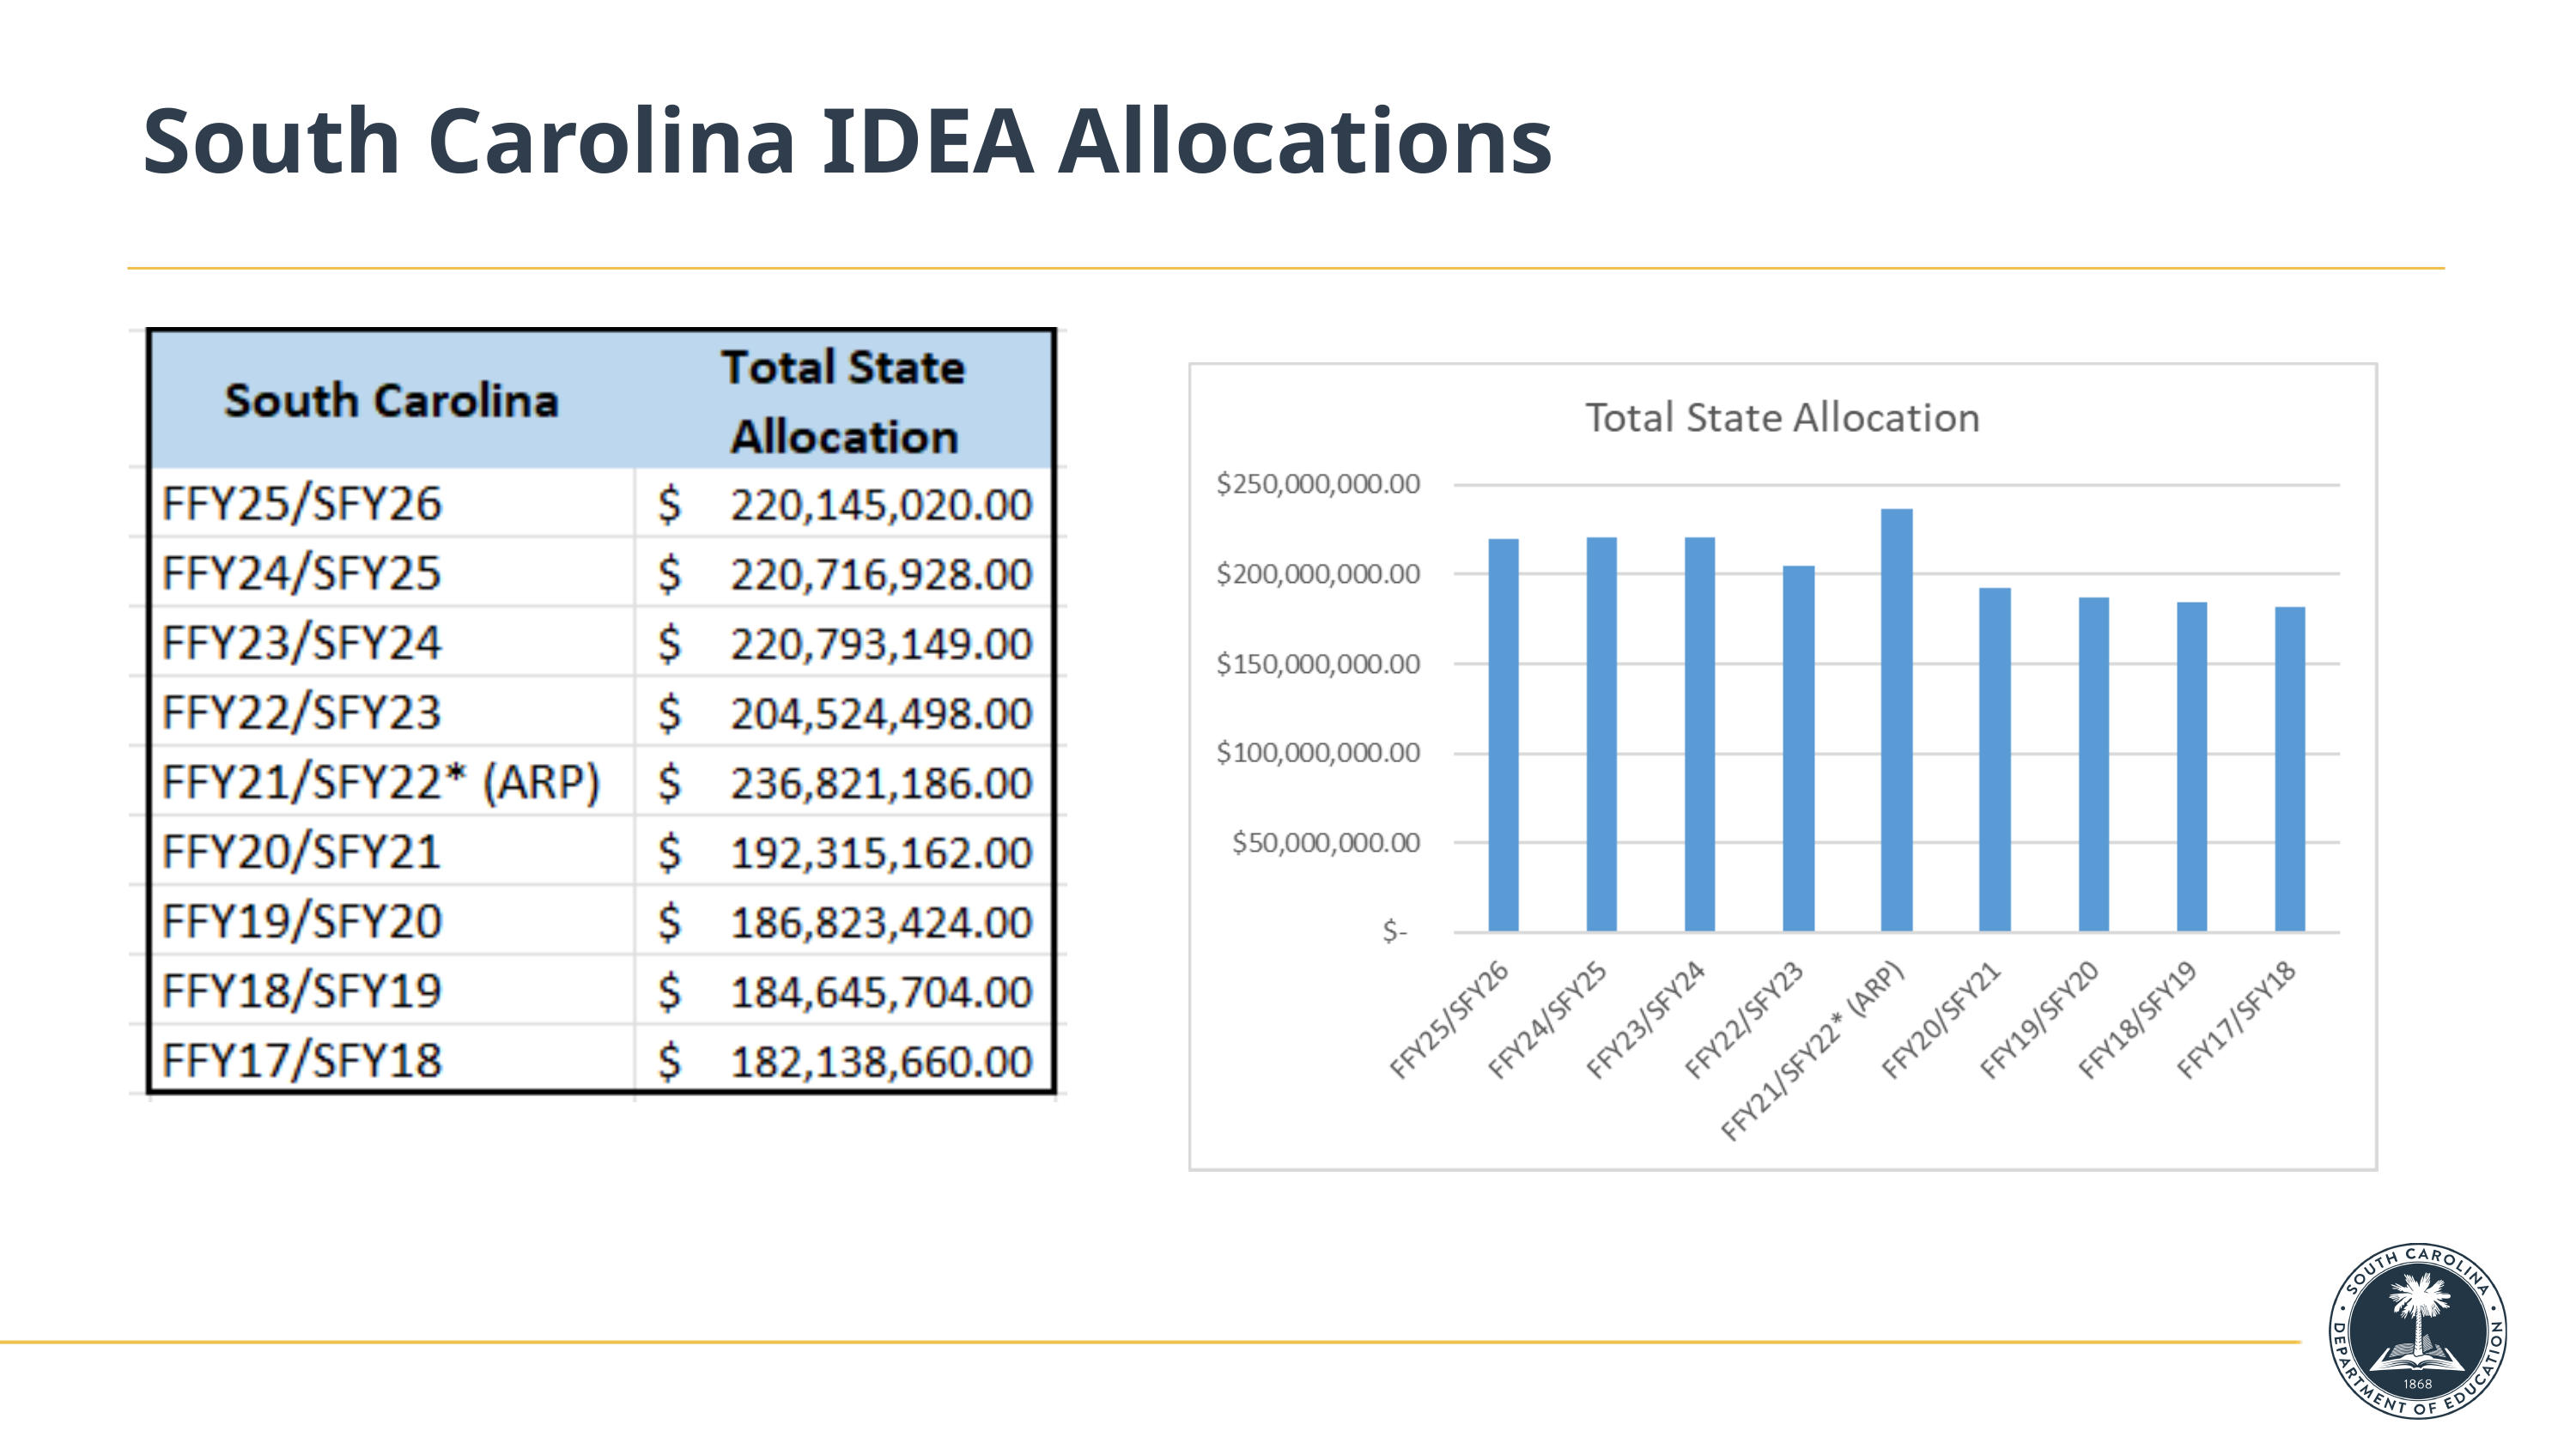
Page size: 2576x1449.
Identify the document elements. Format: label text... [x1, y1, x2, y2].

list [1188, 361, 2379, 1172]
title South Carolina IDEA Allocations [129, 76, 2447, 232]
picture [129, 327, 1068, 1102]
picture [2329, 1243, 2507, 1420]
